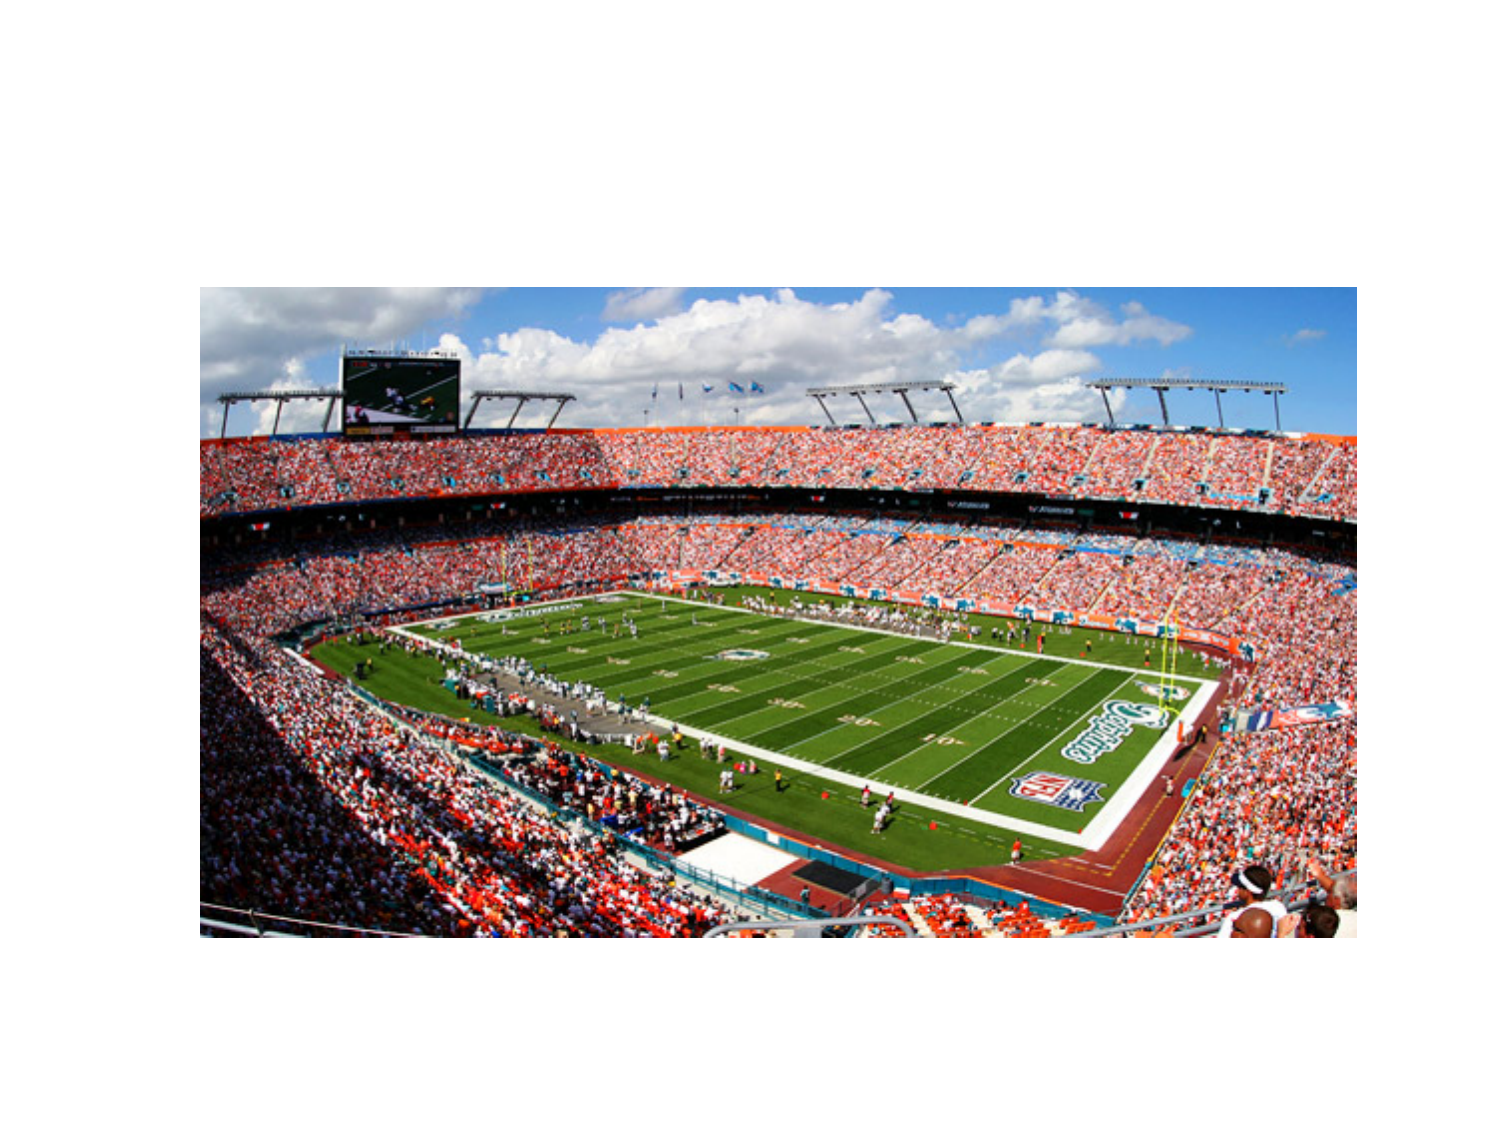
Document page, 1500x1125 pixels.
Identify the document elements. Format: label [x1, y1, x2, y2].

list [199, 287, 1357, 938]
